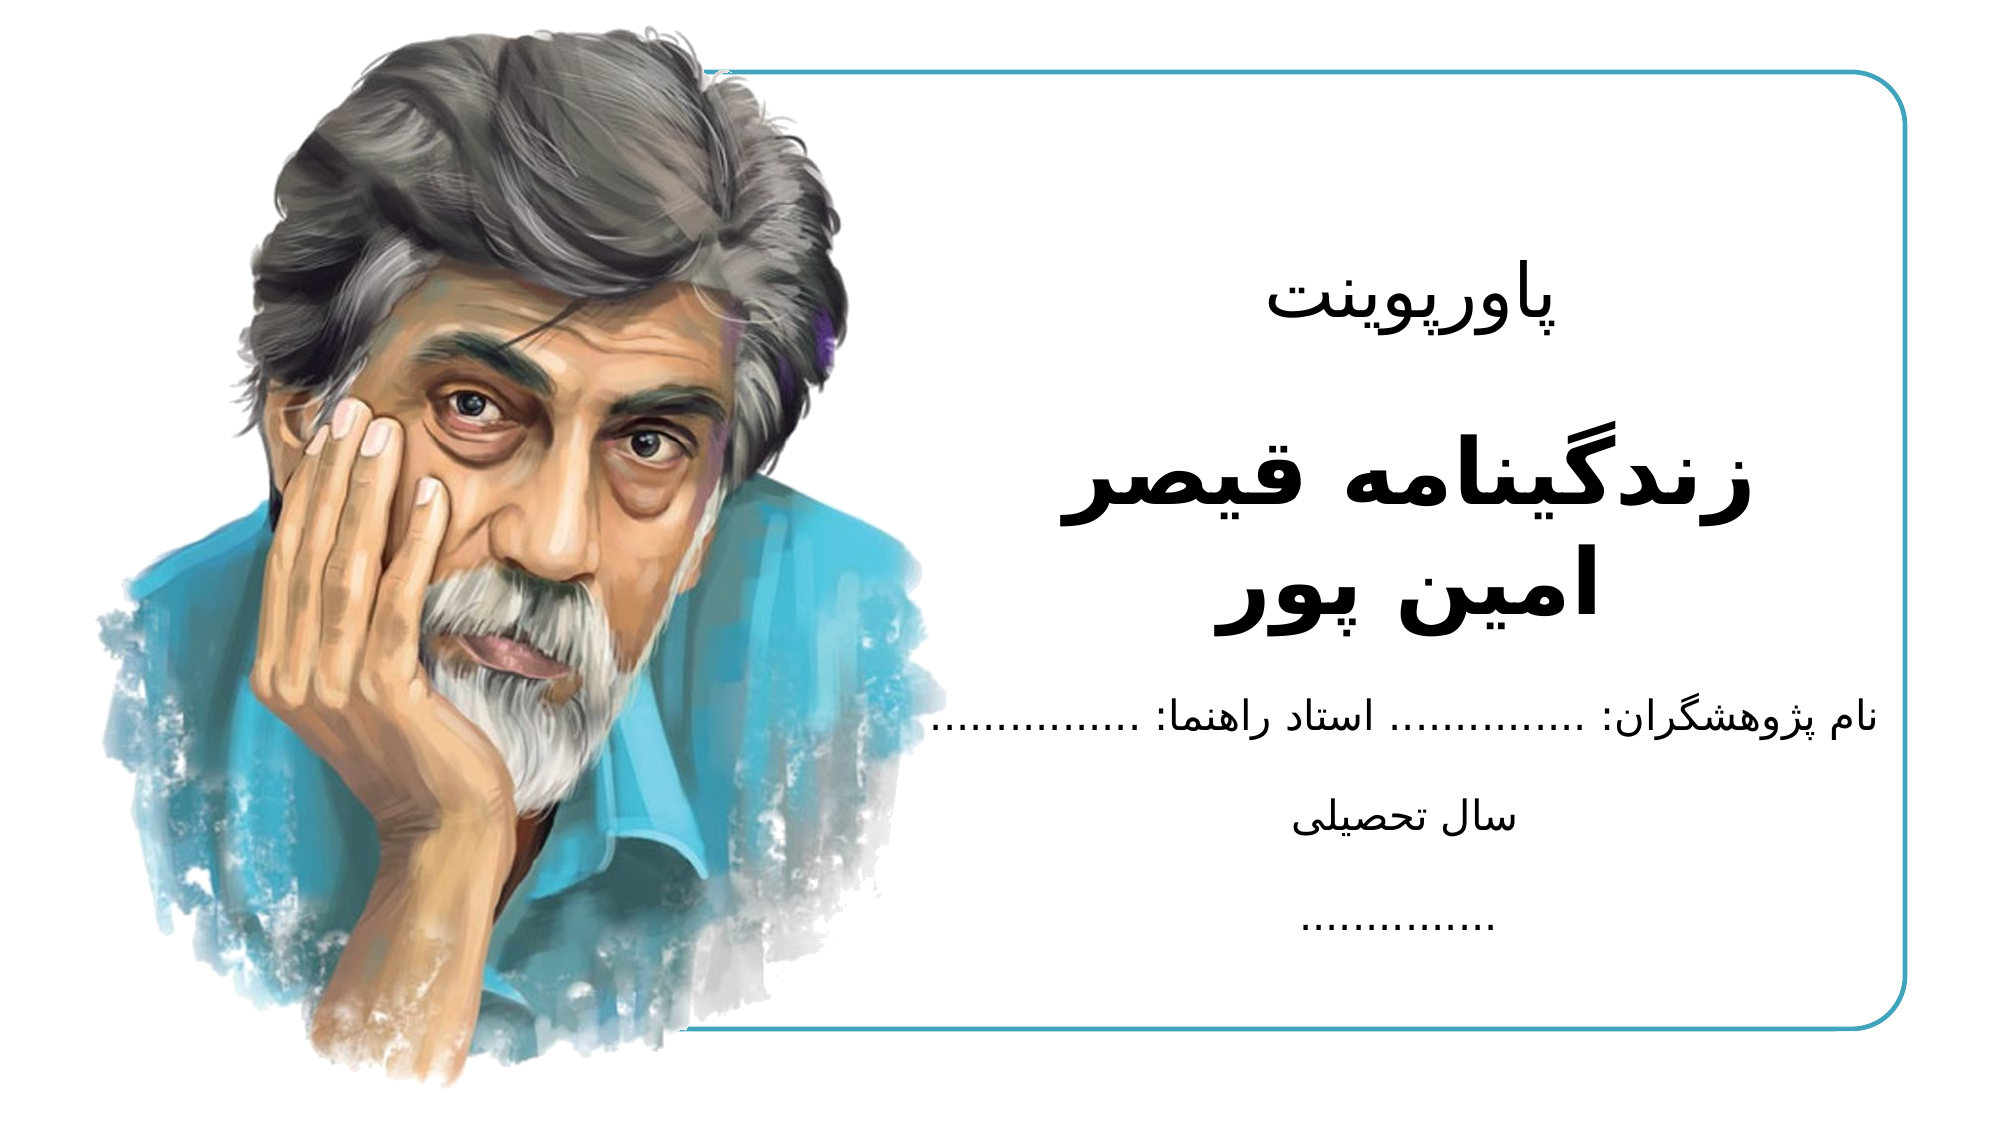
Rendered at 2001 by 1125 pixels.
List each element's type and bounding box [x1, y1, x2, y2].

text_box [690, 234, 2000, 937]
picture [82, 0, 947, 1104]
